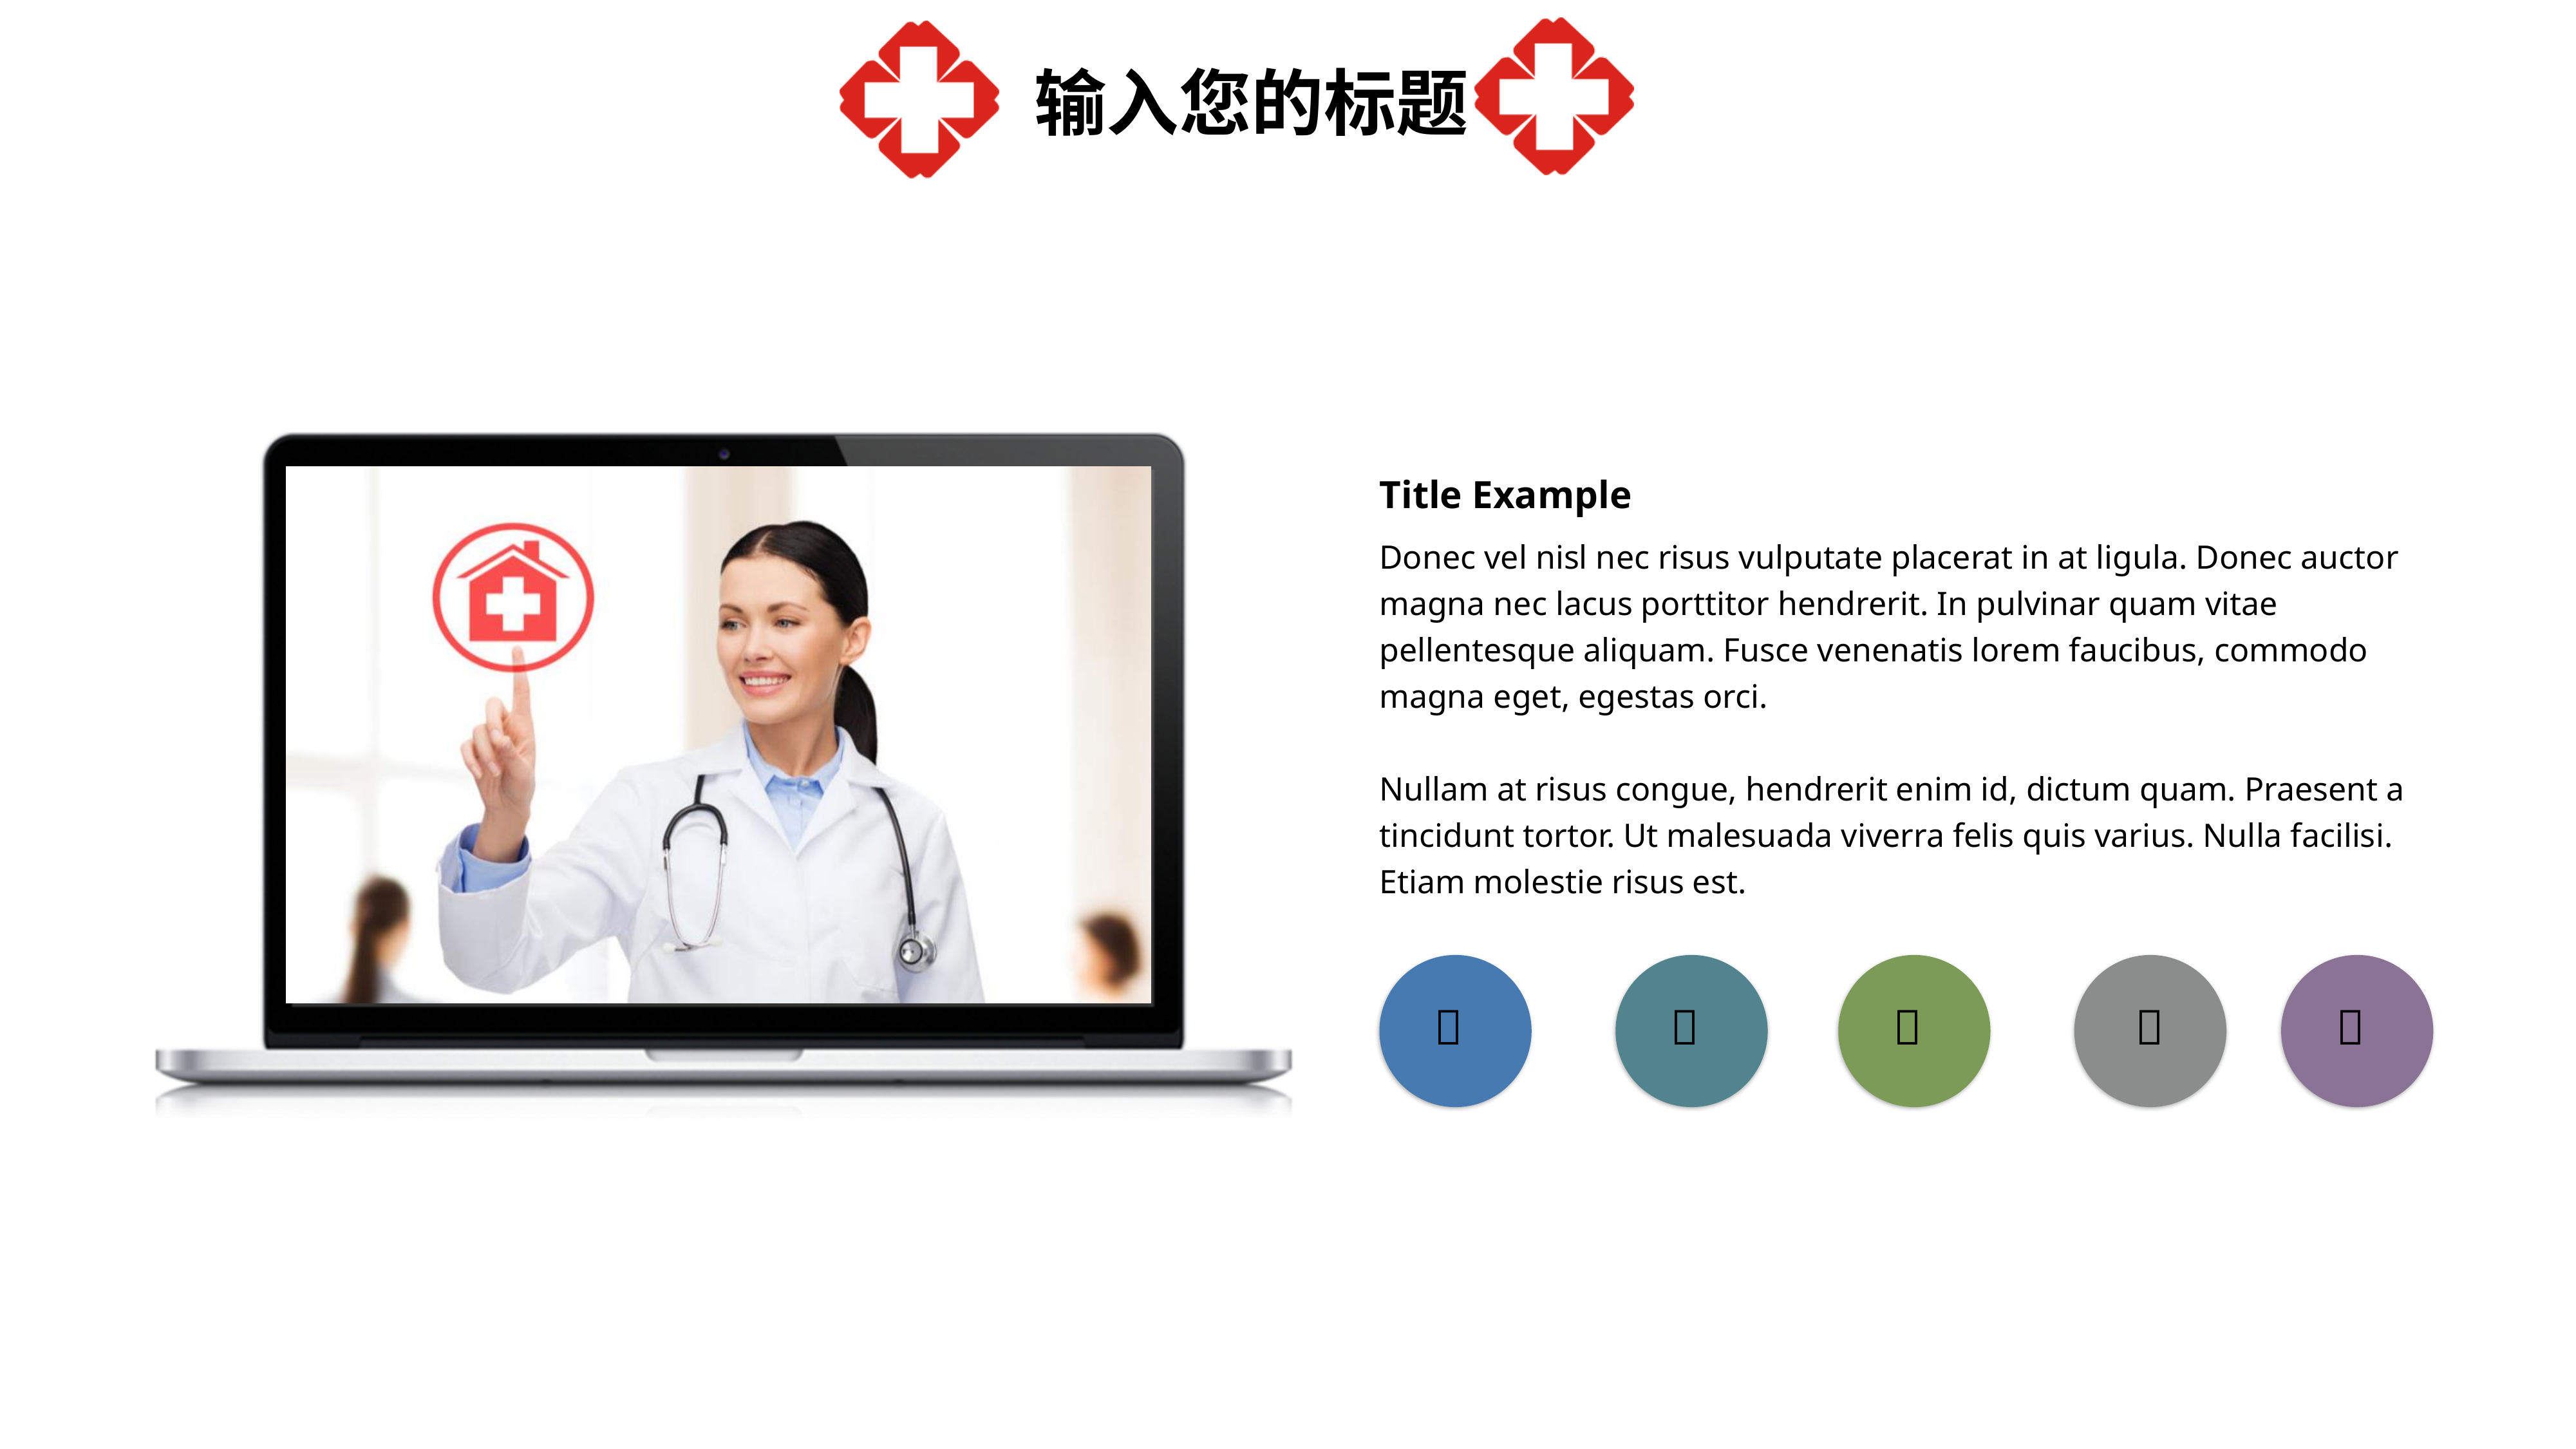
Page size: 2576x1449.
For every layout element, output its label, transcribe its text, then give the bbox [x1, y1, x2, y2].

list Donec vel nisl nec risus vulputate placerat in at ligula. Donec auctor magna nec lacus porttitor hendrerit. In pulvinar quam vitae pellentesque aliquam. Fusce venenatis lorem faucibus, commodo magna eget, egestas orci. Nullam at risus congue, hendrerit enim id, dictum quam. Praesent a tincidunt tortor. Ut malesuada viverra felis quis varius. Nulla facilisi. Etiam molestie risus est. [1379, 529, 2434, 921]
text_box 输入您的标题 [1002, 52, 1471, 149]
picture [1474, 17, 1634, 176]
list  [2292, 978, 2421, 1074]
picture [79, 282, 1380, 1294]
list Title Example [1379, 457, 2434, 529]
list  [2085, 978, 2215, 1074]
list  [1390, 978, 1520, 1074]
list  [1626, 978, 1756, 1074]
list  [1849, 978, 1979, 1074]
picture [839, 20, 999, 178]
